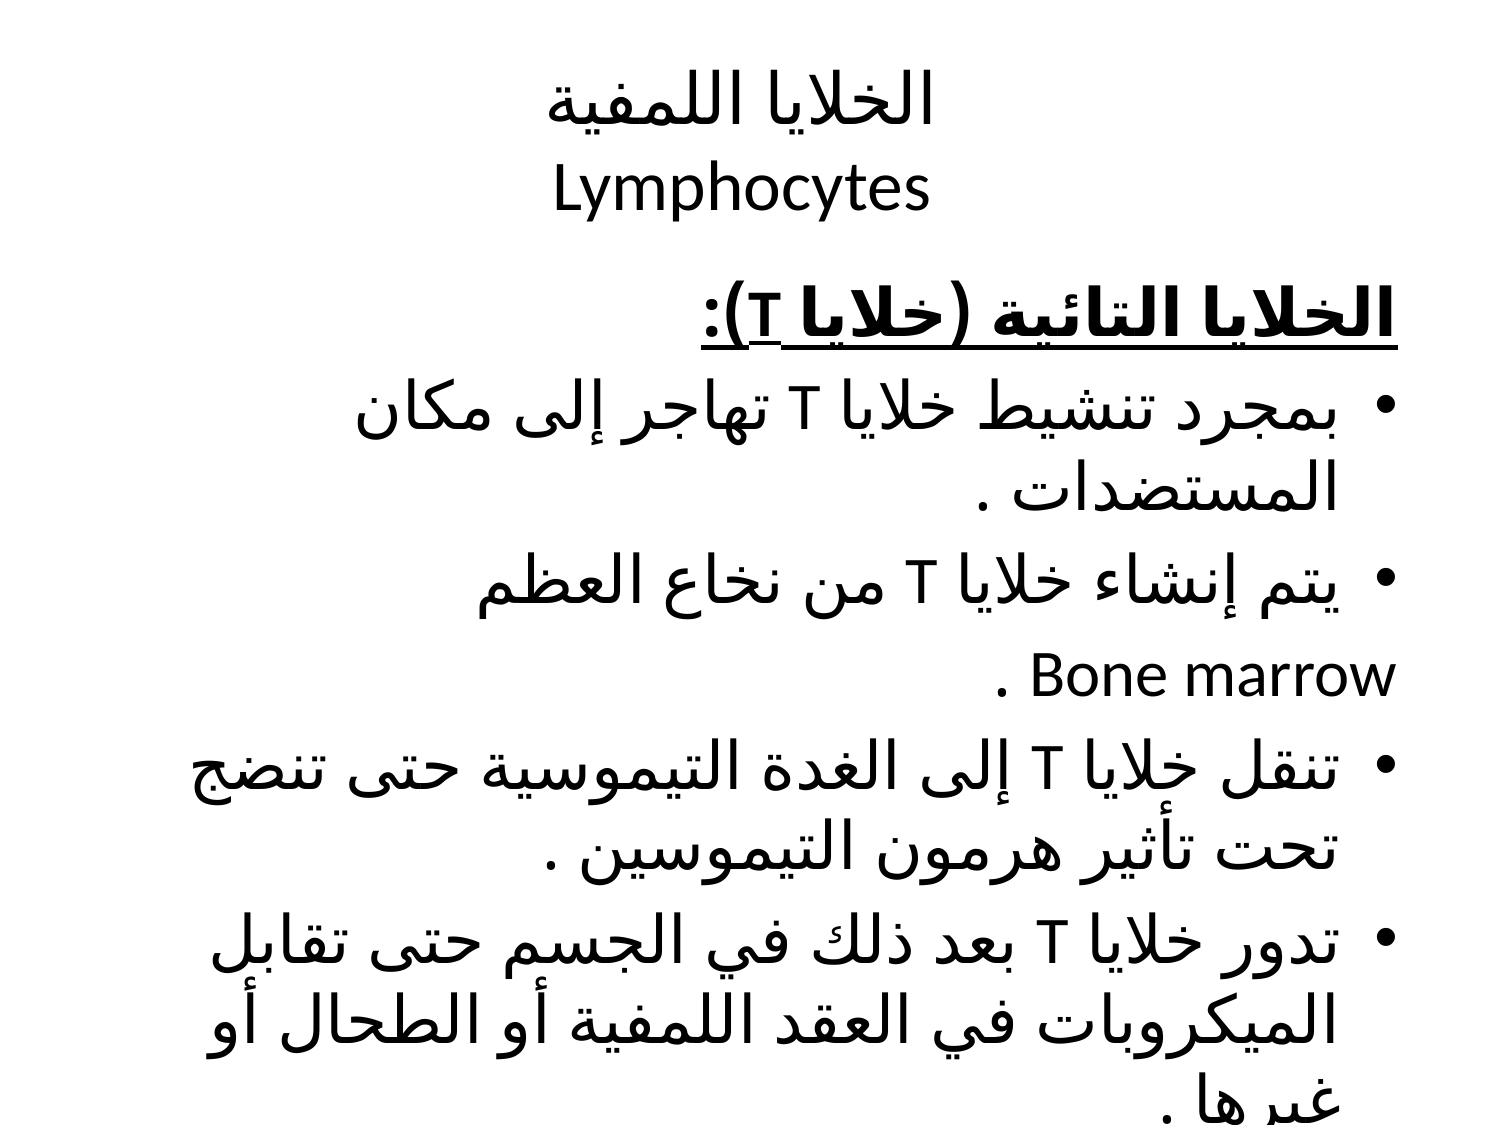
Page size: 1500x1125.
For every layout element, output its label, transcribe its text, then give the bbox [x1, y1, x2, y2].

list الخلايا التائية (خلايا T): بمجرد تنشيط خلايا T تهاجر إلى مكان المستضدات . يتم إنشاء خلايا T من نخاع العظم Bone marrow . تنقل خلايا T إلى الغدة التيموسية حتى تنضج تحت تأثير هرمون التيموسين . تدور خلايا T بعد ذلك في الجسم حتى تقابل الميكروبات في العقد اللمفية أو الطحال أو غيرها . [62, 262, 1413, 1005]
title الخلايا اللمفية Lymphocytes [75, 45, 1425, 233]
